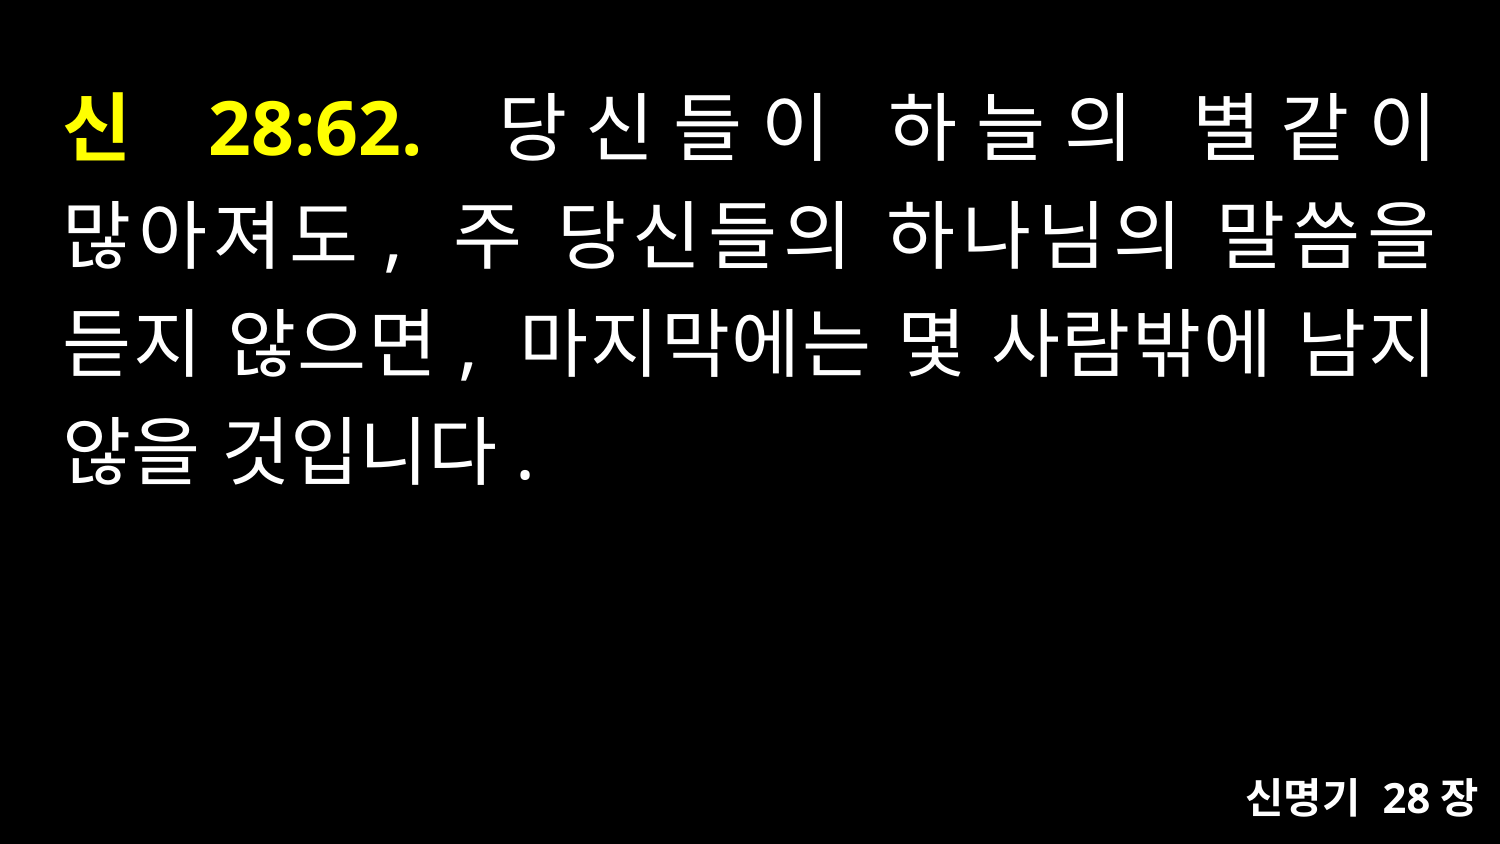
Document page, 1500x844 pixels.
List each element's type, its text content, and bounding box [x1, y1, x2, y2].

subtitle 신명기 28장 [916, 770, 1500, 844]
title 신 28:62. 당신들이 하늘의 별같이 많아져도, 주 당신들의 하나님의 말씀을 듣지 않으면, 마지막에는 몇 사람밖에 남지 않을 것입니다. [0, 0, 1500, 844]
